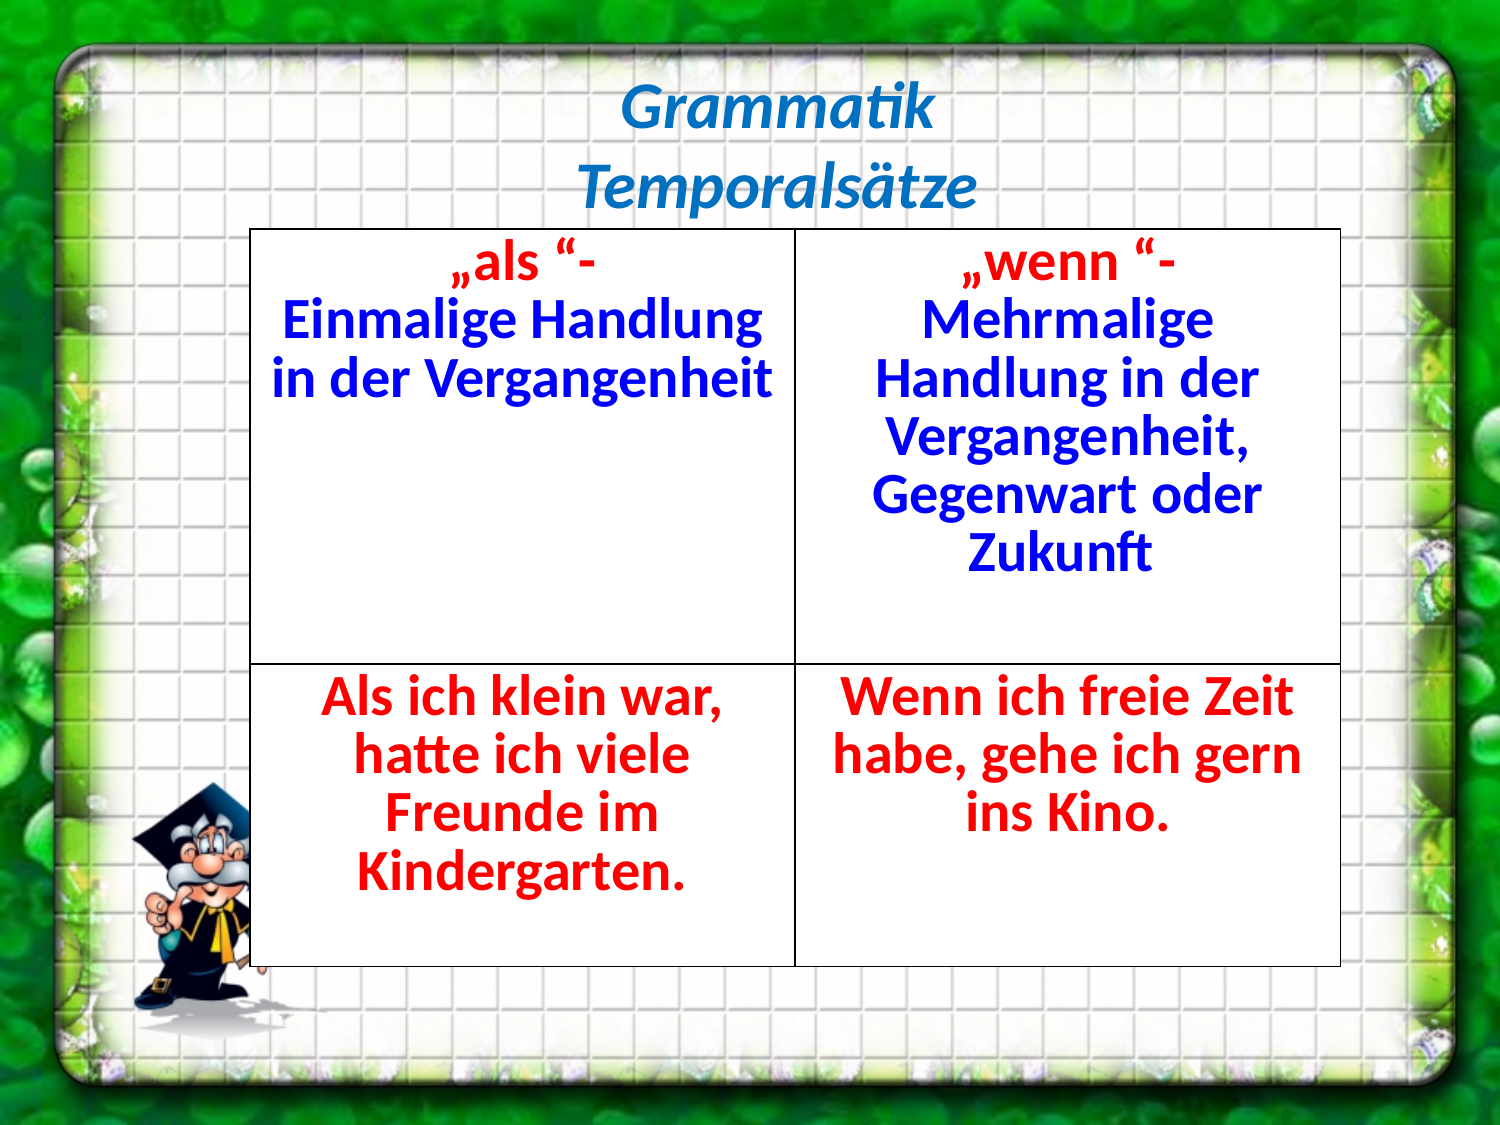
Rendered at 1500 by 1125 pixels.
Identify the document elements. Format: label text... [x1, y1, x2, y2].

picture [0, 0, 1500, 1125]
table_header „als “- Einmalige Handlung in der Vergangenheit [251, 230, 794, 663]
table_cell Wenn ich freie Zeit habe, gehe ich gern ins Kino. [796, 665, 1340, 966]
text_box Grammatik Temporalsätze [560, 54, 999, 228]
table_cell Als ich klein war, hatte ich viele Freunde im Kindergarten. [251, 665, 794, 966]
table_header „wenn “- Mehrmalige Handlung in der Vergangenheit, Gegenwart oder Zukunft [796, 230, 1340, 663]
